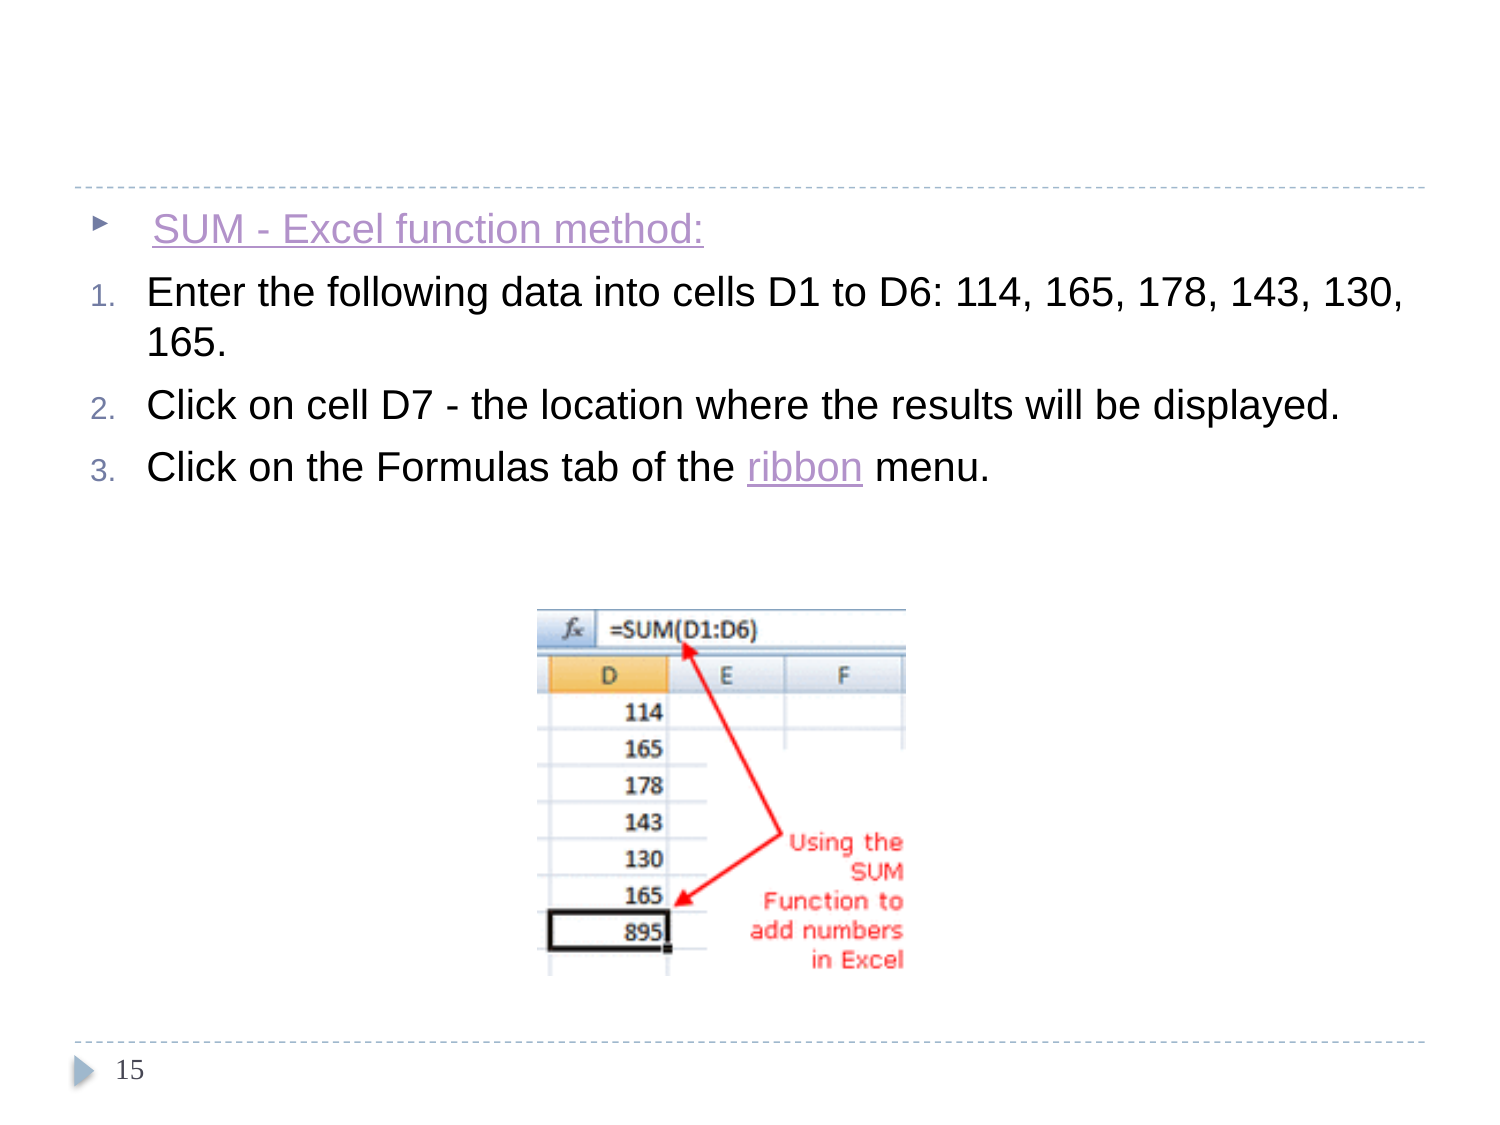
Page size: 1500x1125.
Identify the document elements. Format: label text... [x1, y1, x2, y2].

picture [537, 609, 907, 977]
slide_number 15 [100, 1042, 426, 1103]
list SUM - Excel function method: Enter the following data into cells D1 to D6: 114, 165, 178, 143, 130, 165. Click on cell D7 - the location where the results will be displayed. Click on the Formulas tab of the ribbon menu. [74, 199, 1426, 1011]
